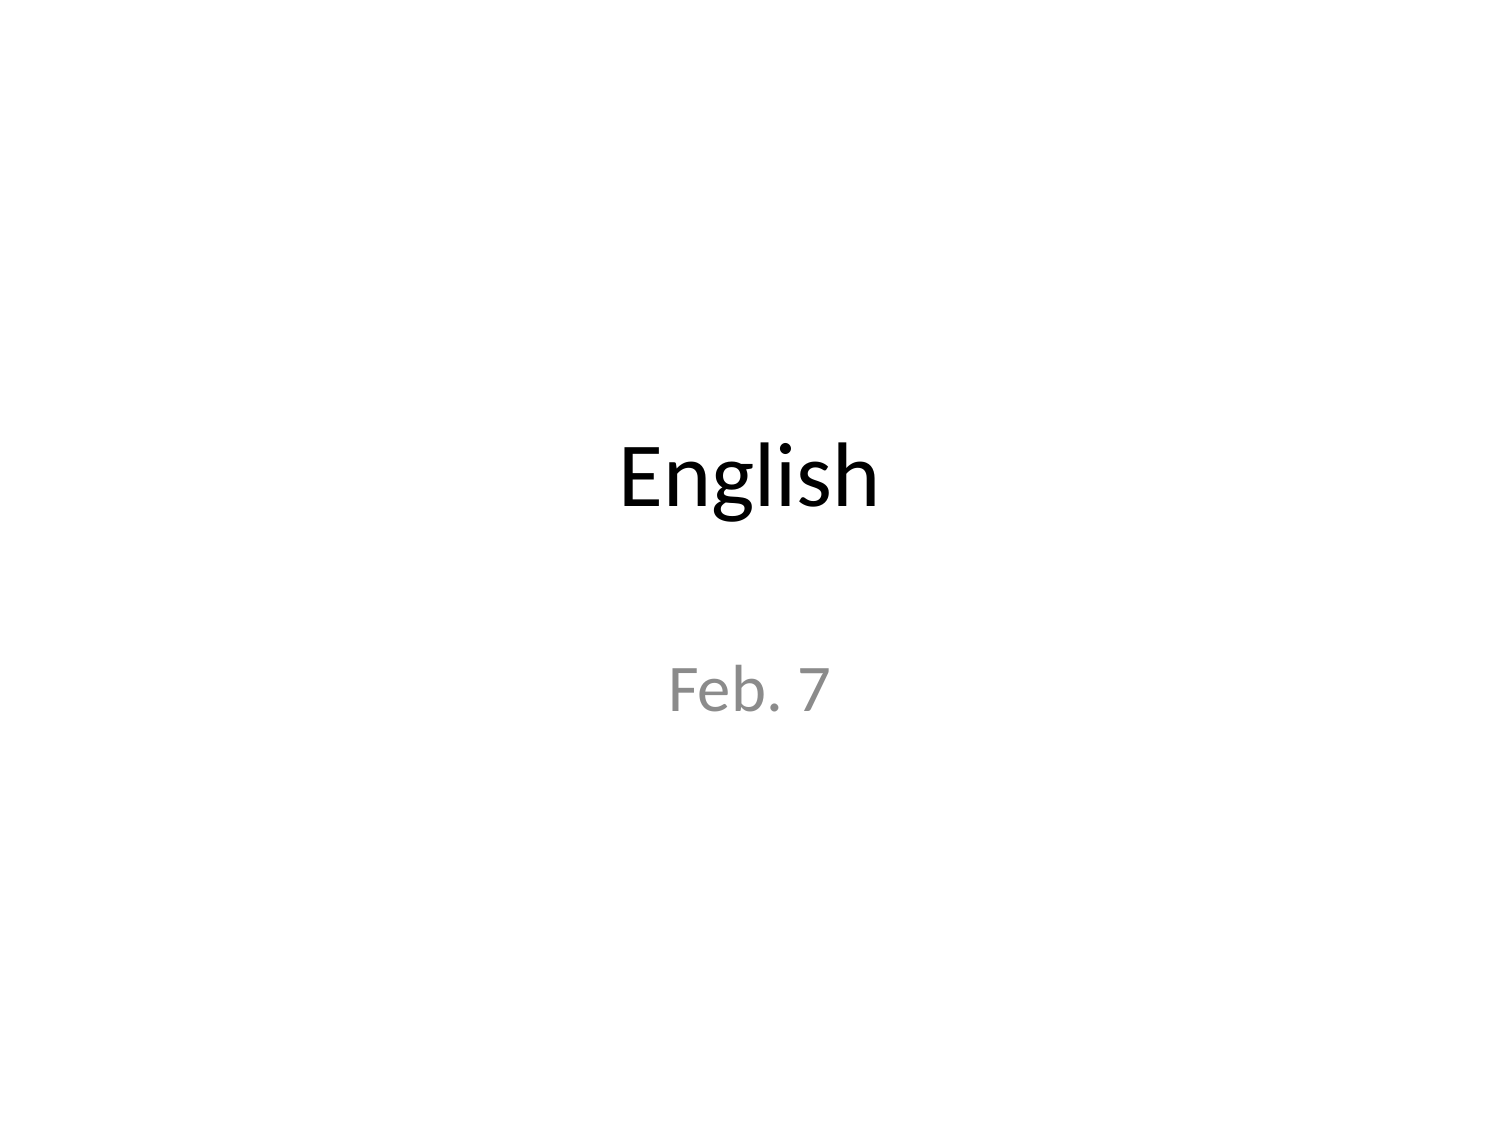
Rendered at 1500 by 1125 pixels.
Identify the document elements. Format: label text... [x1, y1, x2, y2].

title English [112, 349, 1388, 591]
subtitle Feb. 7 [225, 637, 1275, 925]
